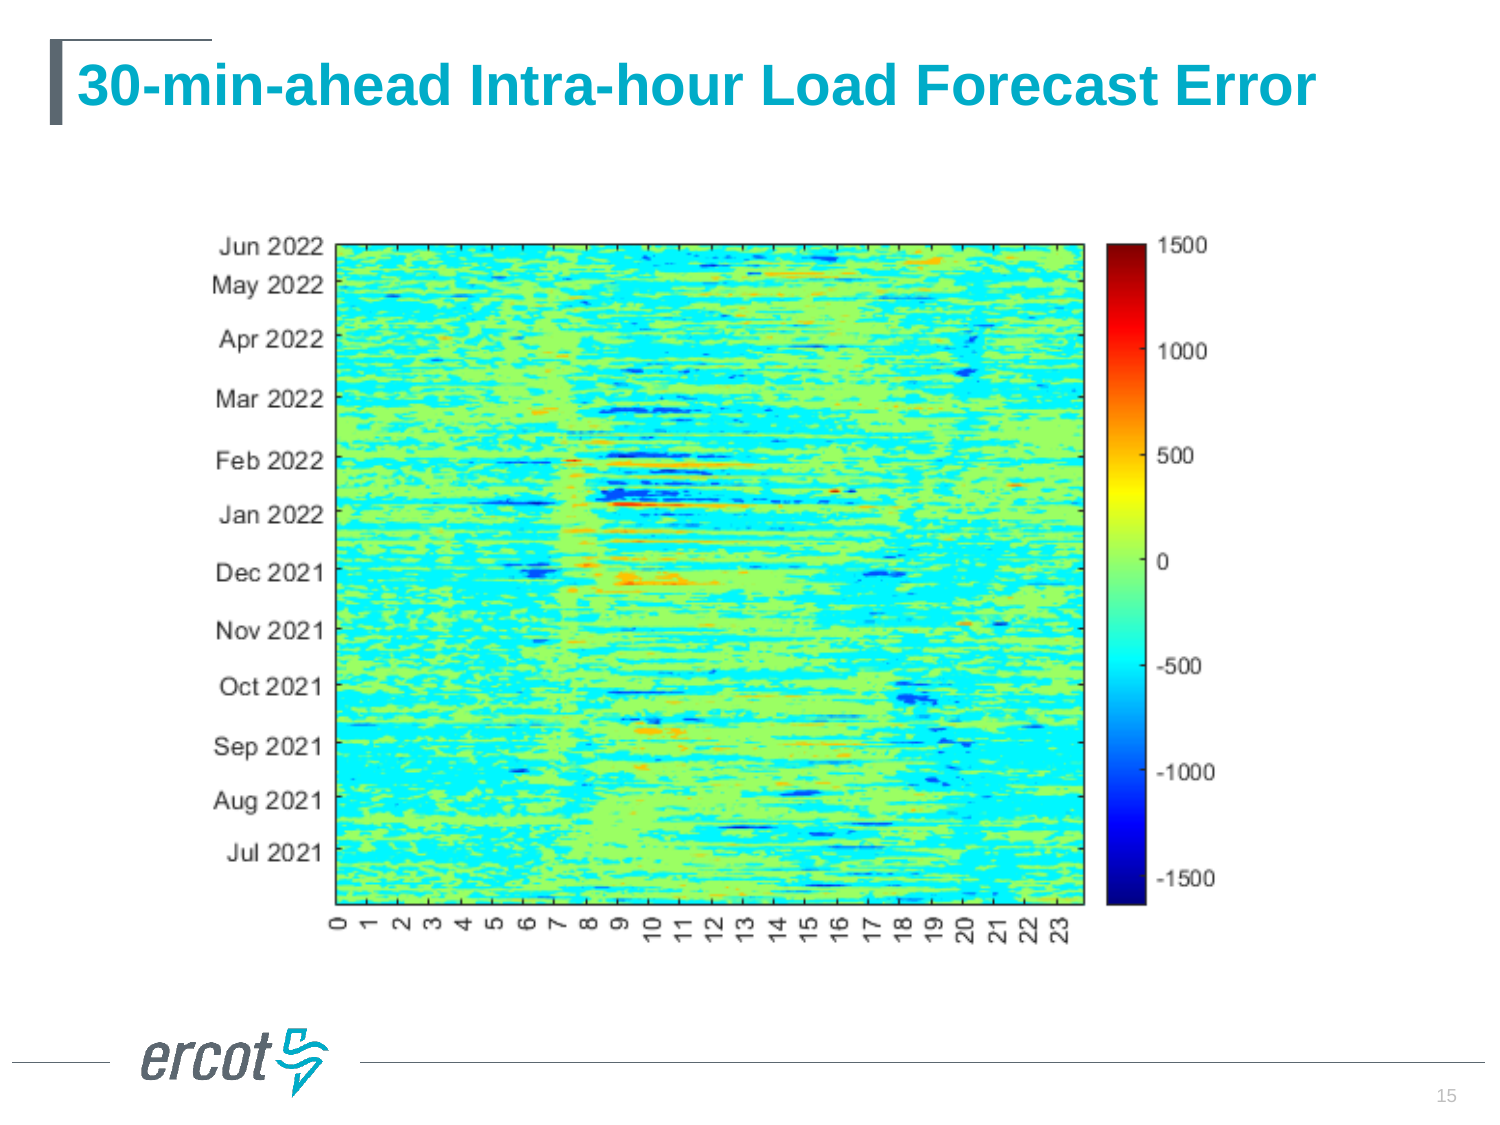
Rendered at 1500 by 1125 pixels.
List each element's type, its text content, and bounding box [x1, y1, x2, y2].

picture [137, 1024, 332, 1100]
picture [210, 184, 1290, 995]
title 30-min-ahead Intra-hour Load Forecast Error [62, 39, 1450, 125]
